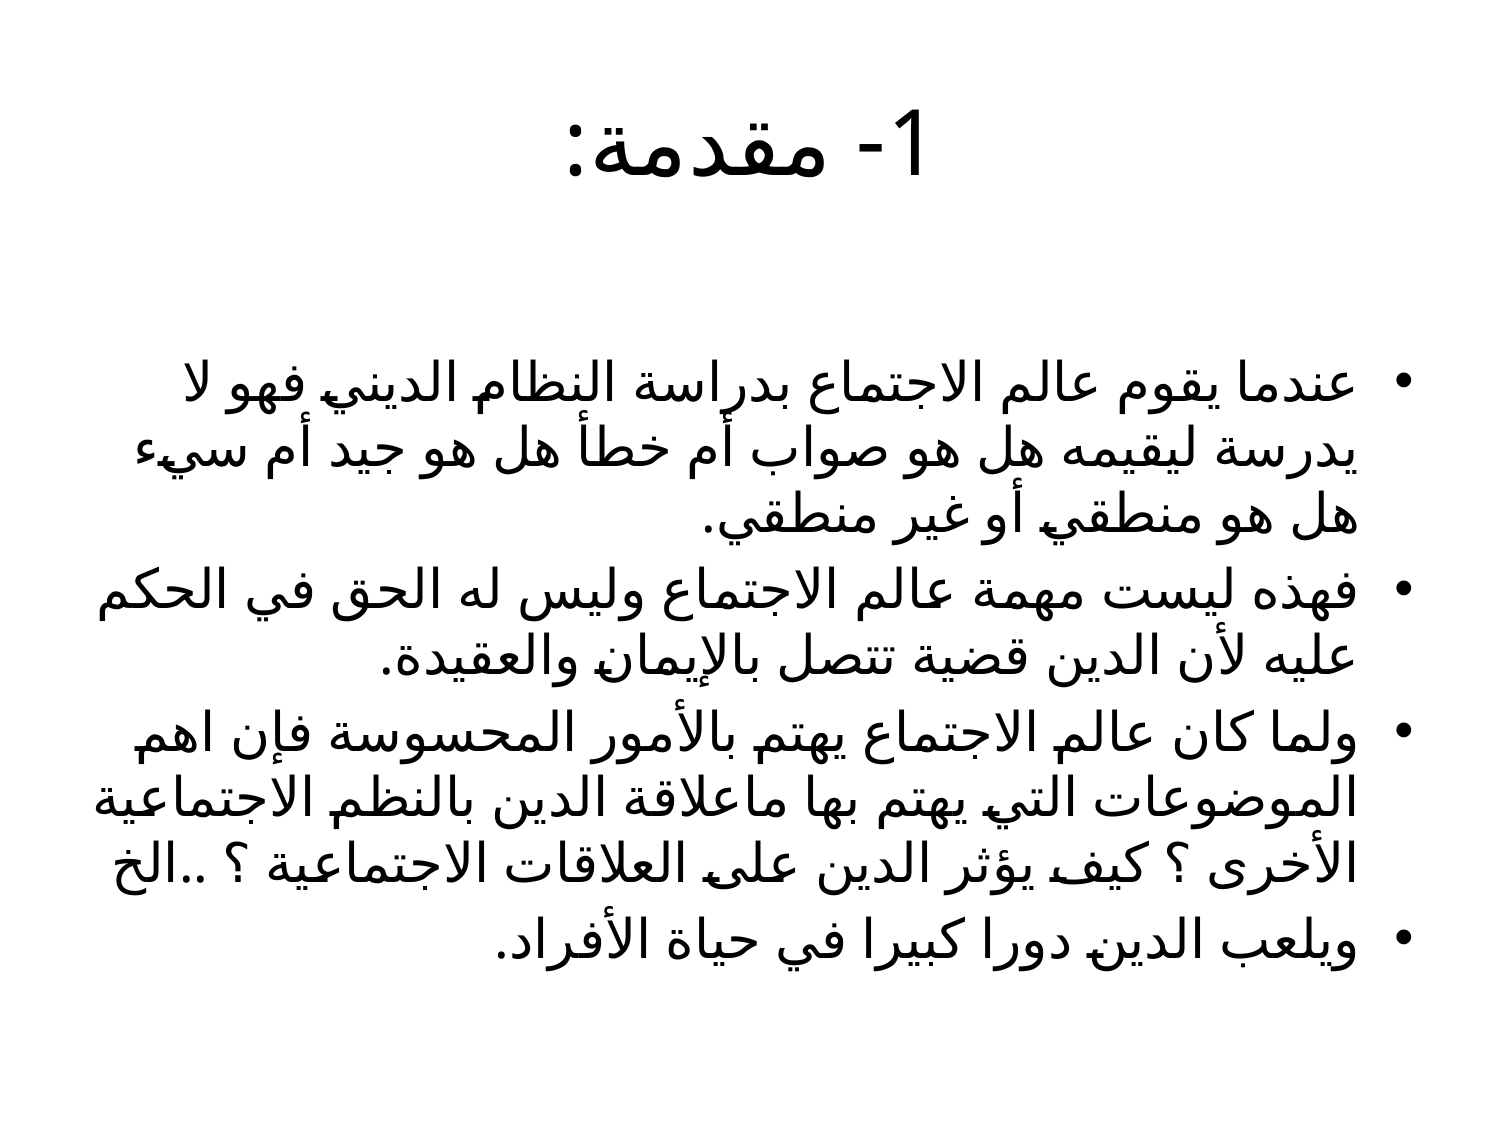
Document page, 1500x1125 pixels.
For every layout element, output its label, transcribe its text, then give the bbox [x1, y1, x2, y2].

list عندما يقوم عالم الاجتماع بدراسة النظام الديني فهو لا يدرسة ليقيمه هل هو صواب أم خطأ هل هو جيد أم سيء هل هو منطقي أو غير منطقي. فهذه ليست مهمة عالم الاجتماع وليس له الحق في الحكم عليه لأن الدين قضية تتصل بالإيمان والعقيدة. ولما كان عالم الاجتماع يهتم بالأمور المحسوسة فإن اهم الموضوعات التي يهتم بها ماعلاقة الدين بالنظم الاجتماعية الأخرى ؟ كيف يؤثر الدين على العلاقات الاجتماعية ؟ ..الخ ويلعب الدين دورا كبيرا في حياة الأفراد. [75, 262, 1425, 1005]
title 1- مقدمة: [75, 45, 1425, 233]
